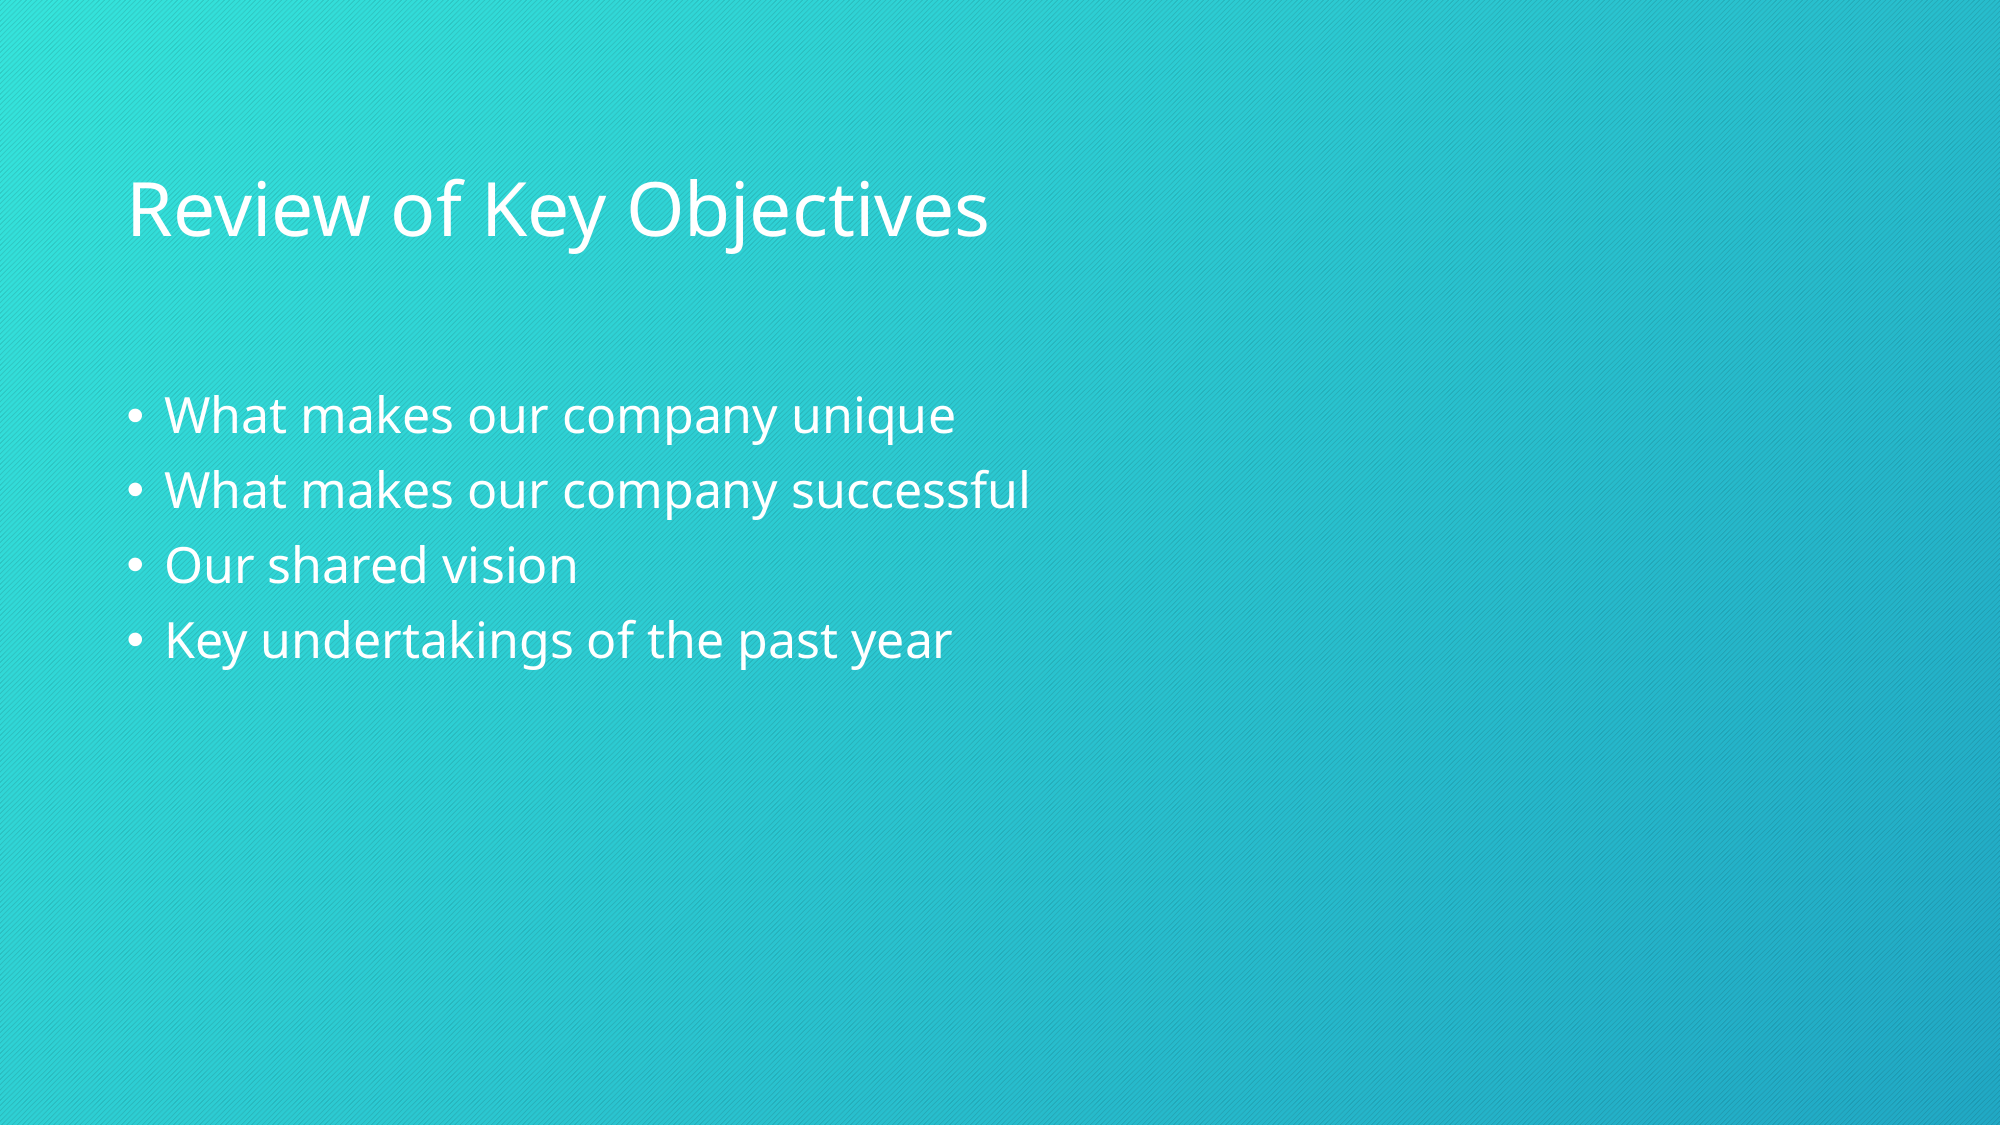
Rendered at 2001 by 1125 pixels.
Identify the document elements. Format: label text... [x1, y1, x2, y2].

list What makes our company unique What makes our company successful Our shared vision Key undertakings of the past year [111, 383, 1689, 974]
title Review of Key Objectives [111, 123, 1689, 301]
